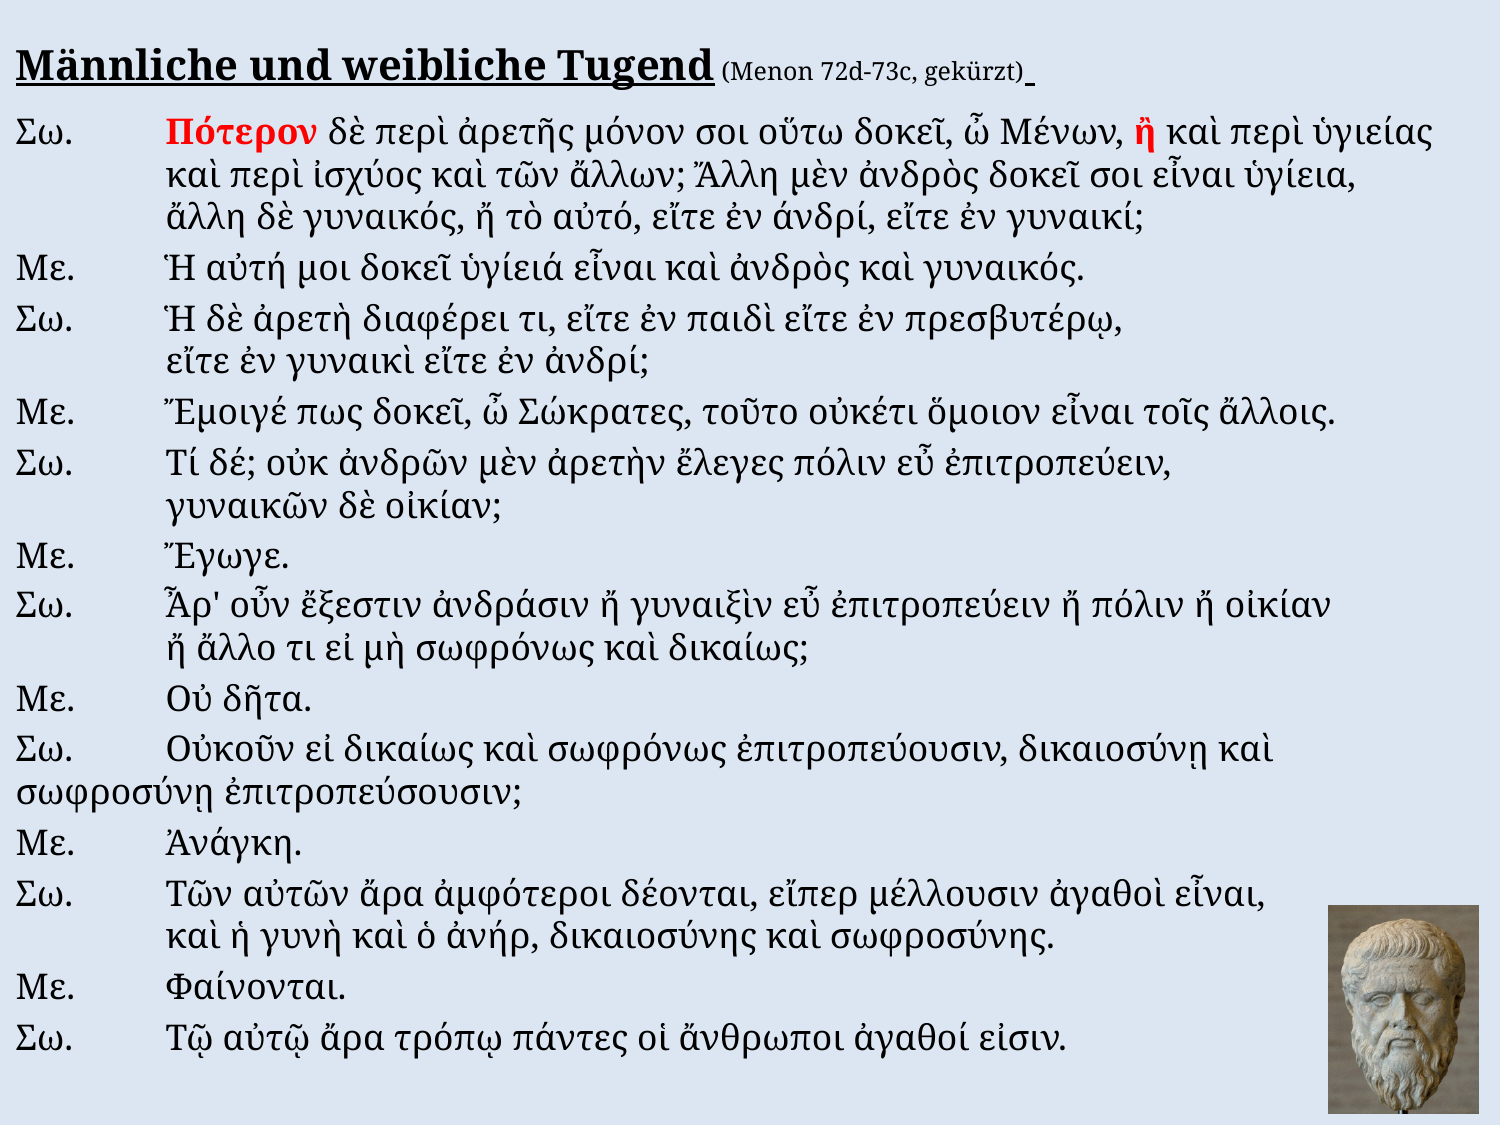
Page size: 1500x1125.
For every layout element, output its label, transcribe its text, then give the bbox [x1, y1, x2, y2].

text_box Männliche und weibliche Tugend (Menon 72d-73c, gekürzt) Σω. Πότερον δὲ περὶ ἀρετῆς μόνον σοι οὕτω δοκεῖ, ὦ Μένων, ἢ καὶ περὶ ὑγιείας καὶ περὶ ἰσχύος καὶ τῶν ἄλλων; Ἄλλη μὲν ἀνδρὸς δοκεῖ σοι εἶναι ὑγίεια, ἄλλη δὲ γυναικός, ἤ τὸ αὐτό, εἴτε ἐν άνδρί, εἴτε ἐν γυναικί; Με. Ἡ αὐτή μοι δοκεῖ ὑγίειά εἶναι καὶ ἀνδρὸς καὶ γυναικός. Σω. Ἡ δὲ ἀρετὴ διαφέρει τι, εἴτε ἐν παιδὶ εἴτε ἐν πρεσβυτέρῳ, εἴτε ἐν γυναικὶ εἴτε ἐν ἀνδρί; Με. Ἔμοιγέ πως δοκεῖ, ὦ Σώκρατες, τοῦτο οὐκέτι ὅμοιον εἶναι τοῖς ἄλλοις. Σω. Τί δέ; οὐκ ἀνδρῶν μὲν ἀρετὴν ἔλεγες πόλιν εὖ ἐπιτροπεύειν, γυναικῶν δὲ οἰκίαν; Με. Ἔγωγε. Σω. Ἆρ' οὖν ἔξεστιν ἀνδράσιν ἤ γυναιξὶν εὖ ἐπιτροπεύειν ἤ πόλιν ἤ οἰκίαν ἤ ἄλλο τι εἰ μὴ σωφρόνως καὶ δικαίως; Με. Οὐ δῆτα. Σω. Οὐκοῦν εἰ δικαίως καὶ σωφρόνως ἐπιτροπεύουσιν, δικαιοσύνῃ καὶ σωφροσύνῃ ἐπιτροπεύσουσιν; Με. Ἀνάγκη. Σω. Τῶν αὐτῶν ἄρα ἀμφότεροι δέονται, εἴπερ μέλλουσιν ἀγαθοὶ εἶναι, καὶ ἡ γυνὴ καὶ ὁ ἀνήρ, δικαιοσύνης καὶ σωφροσύνης. Με. Φαίνονται. Σω. Τῷ αὐτῷ ἄρα τρόπῳ πάντες οἱ ἄνθρωποι ἀγαθοί εἰσιν. [0, 30, 1480, 1065]
picture [1328, 904, 1479, 1114]
